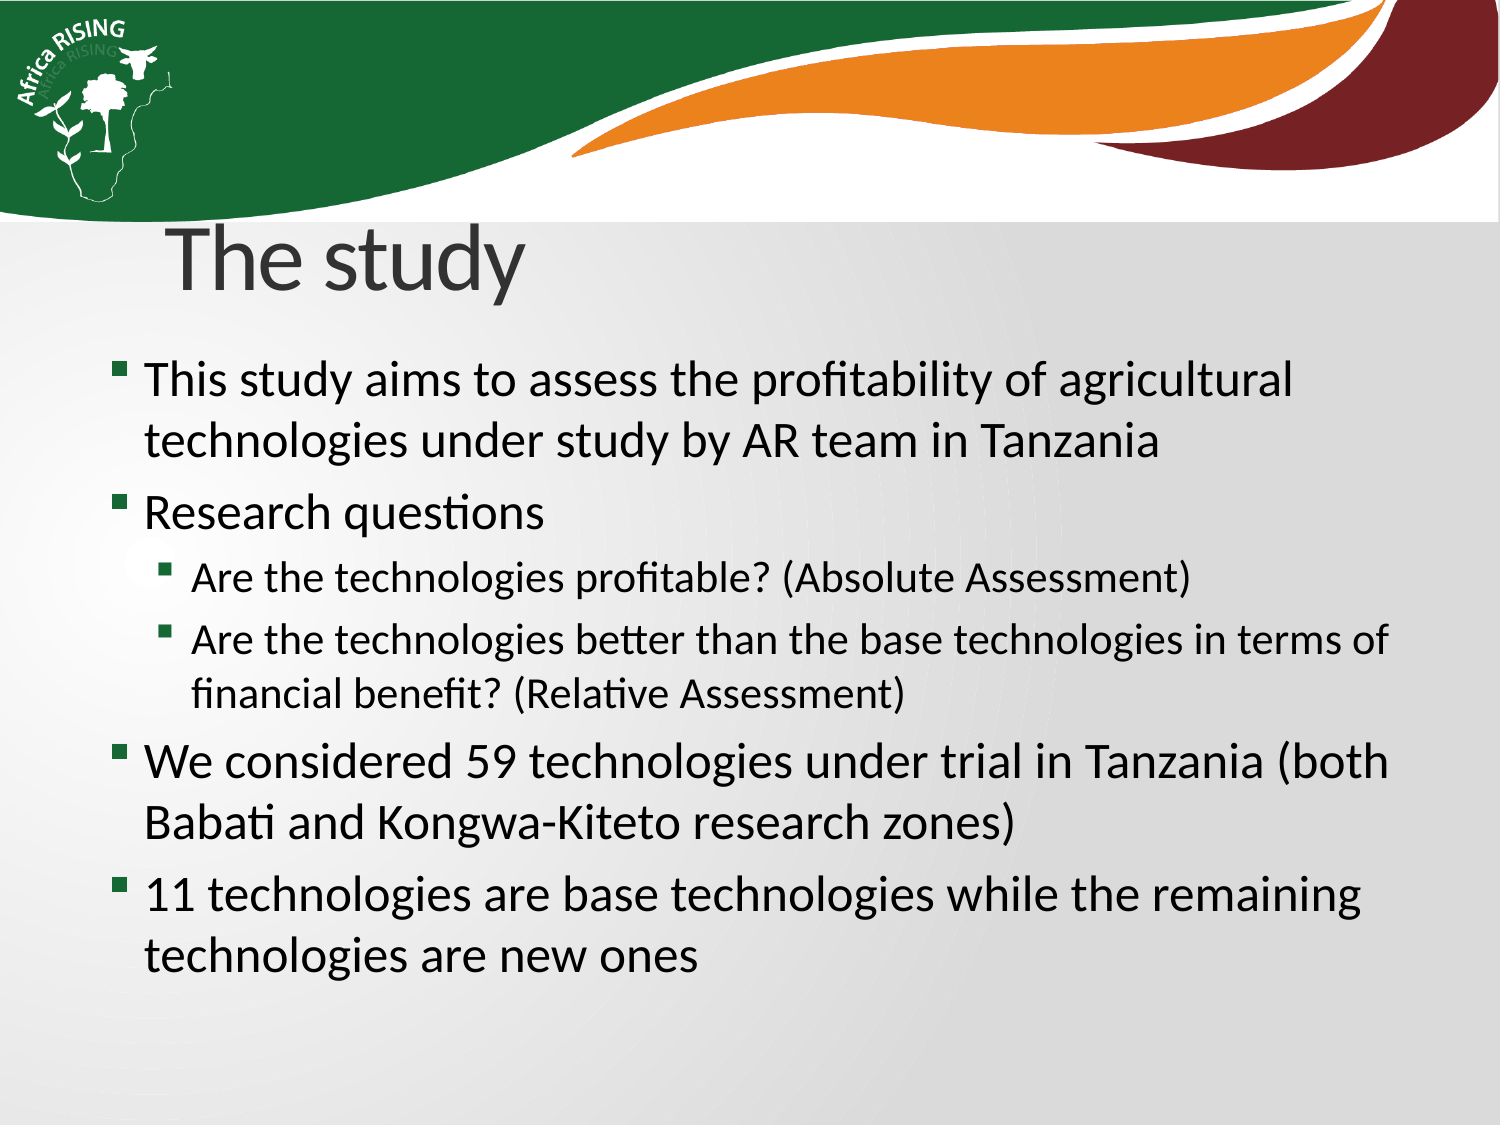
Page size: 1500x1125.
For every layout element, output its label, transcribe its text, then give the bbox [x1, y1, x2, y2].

picture [0, 0, 1499, 222]
list This study aims to assess the profitability of agricultural technologies under study by AR team in Tanzania Research questions Are the technologies profitable? (Absolute Assessment) Are the technologies better than the base technologies in terms of financial benefit? (Relative Assessment) We considered 59 technologies under trial in Tanzania (both Babati and Kongwa-Kiteto research zones) 11 technologies are base technologies while the remaining technologies are new ones [75, 337, 1425, 1005]
title The study [150, 187, 1500, 375]
